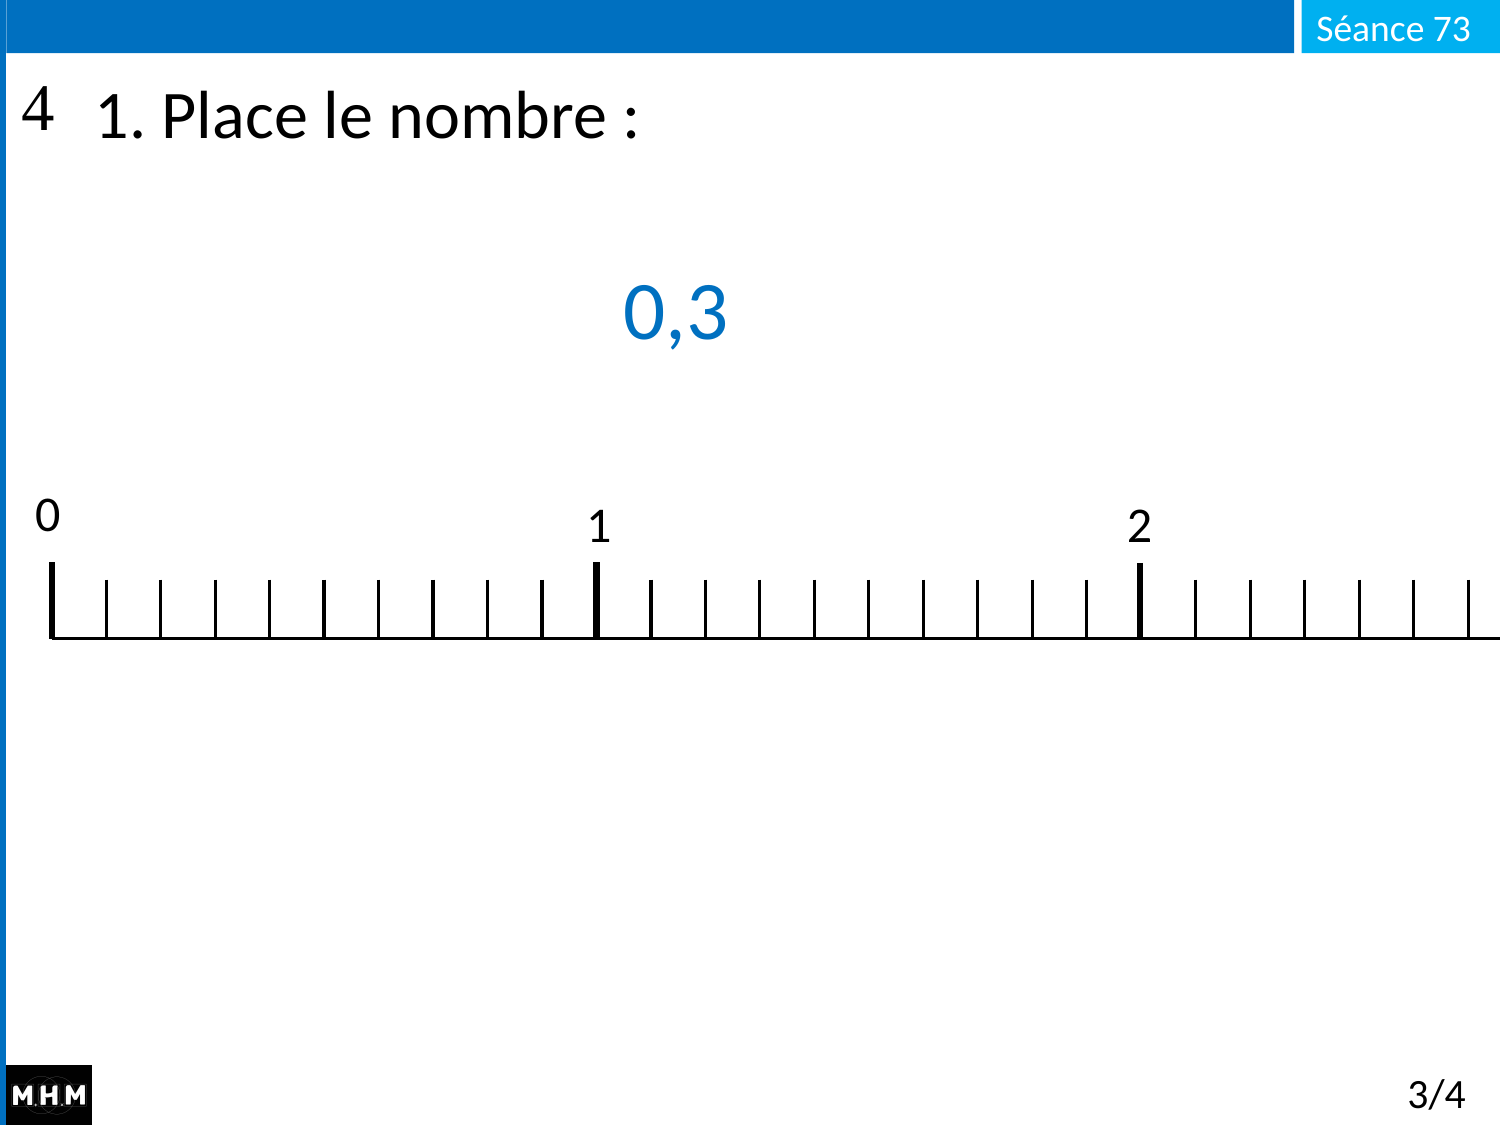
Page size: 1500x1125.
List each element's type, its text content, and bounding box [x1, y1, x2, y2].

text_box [20, 474, 1500, 640]
list 3/4 [1373, 1064, 1500, 1125]
picture [6, 1065, 92, 1125]
text_box 0,3 [608, 249, 815, 364]
title 1. Place le nombre : [79, 71, 1374, 161]
